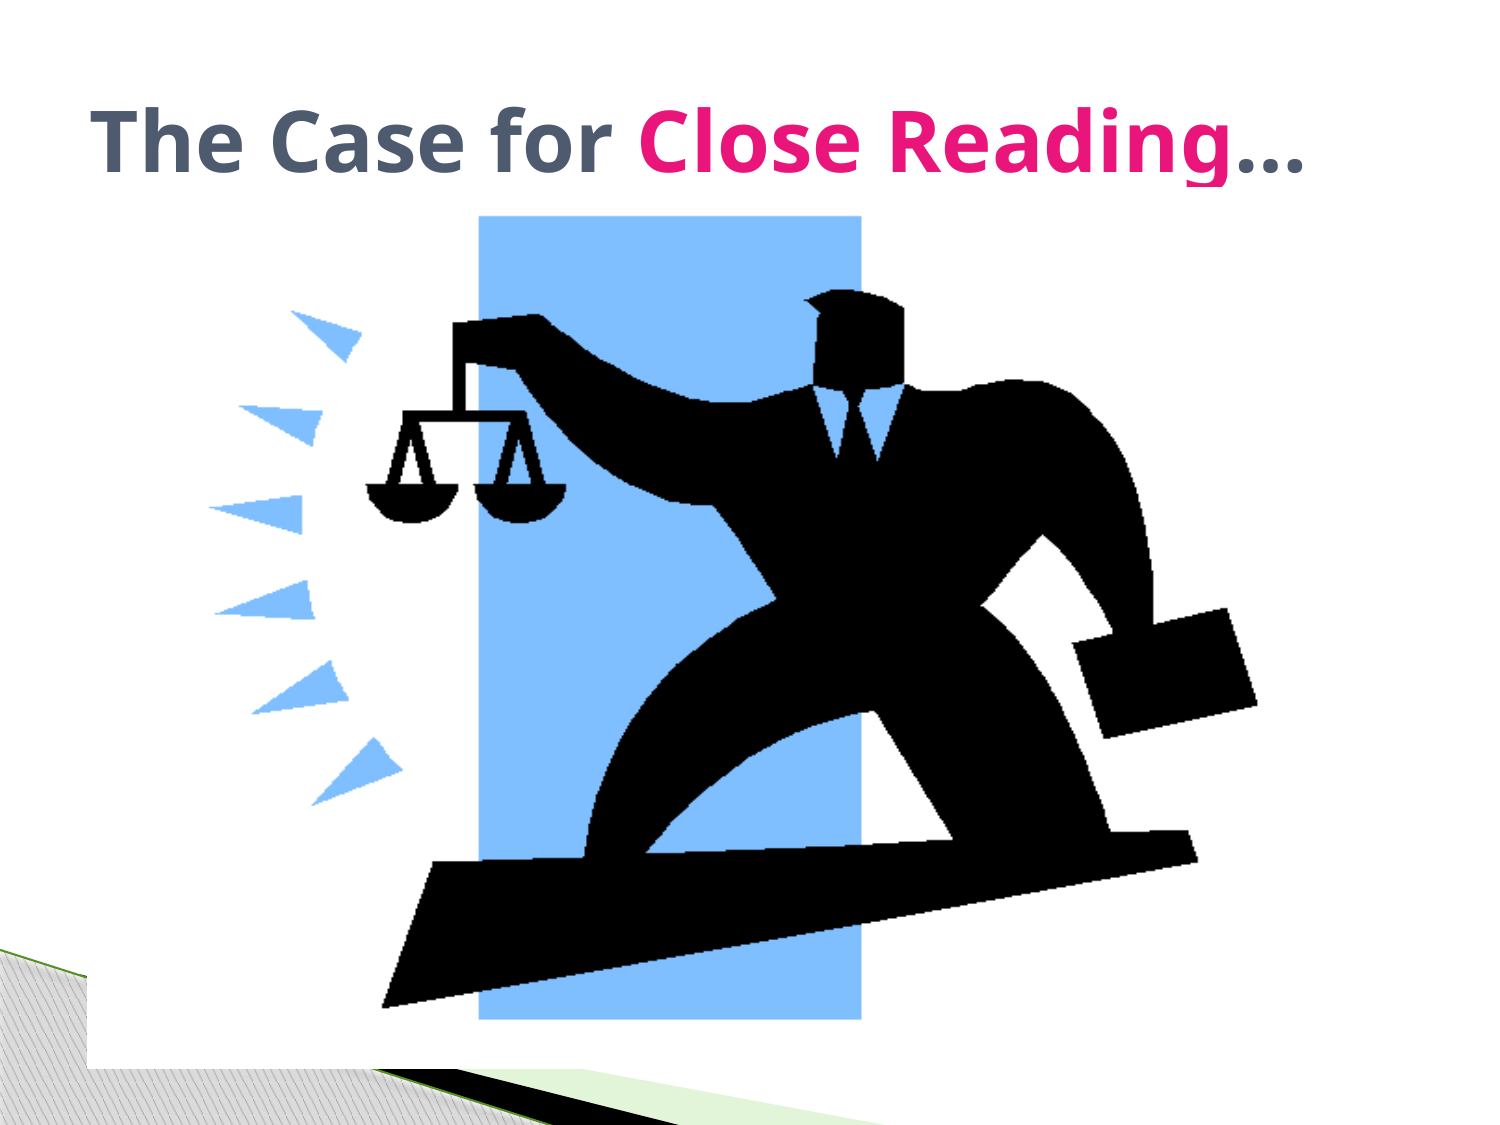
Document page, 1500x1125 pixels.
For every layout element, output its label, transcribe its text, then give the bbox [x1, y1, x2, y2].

title The Case for Close Reading… [75, 45, 1425, 233]
picture [87, 187, 1426, 1069]
